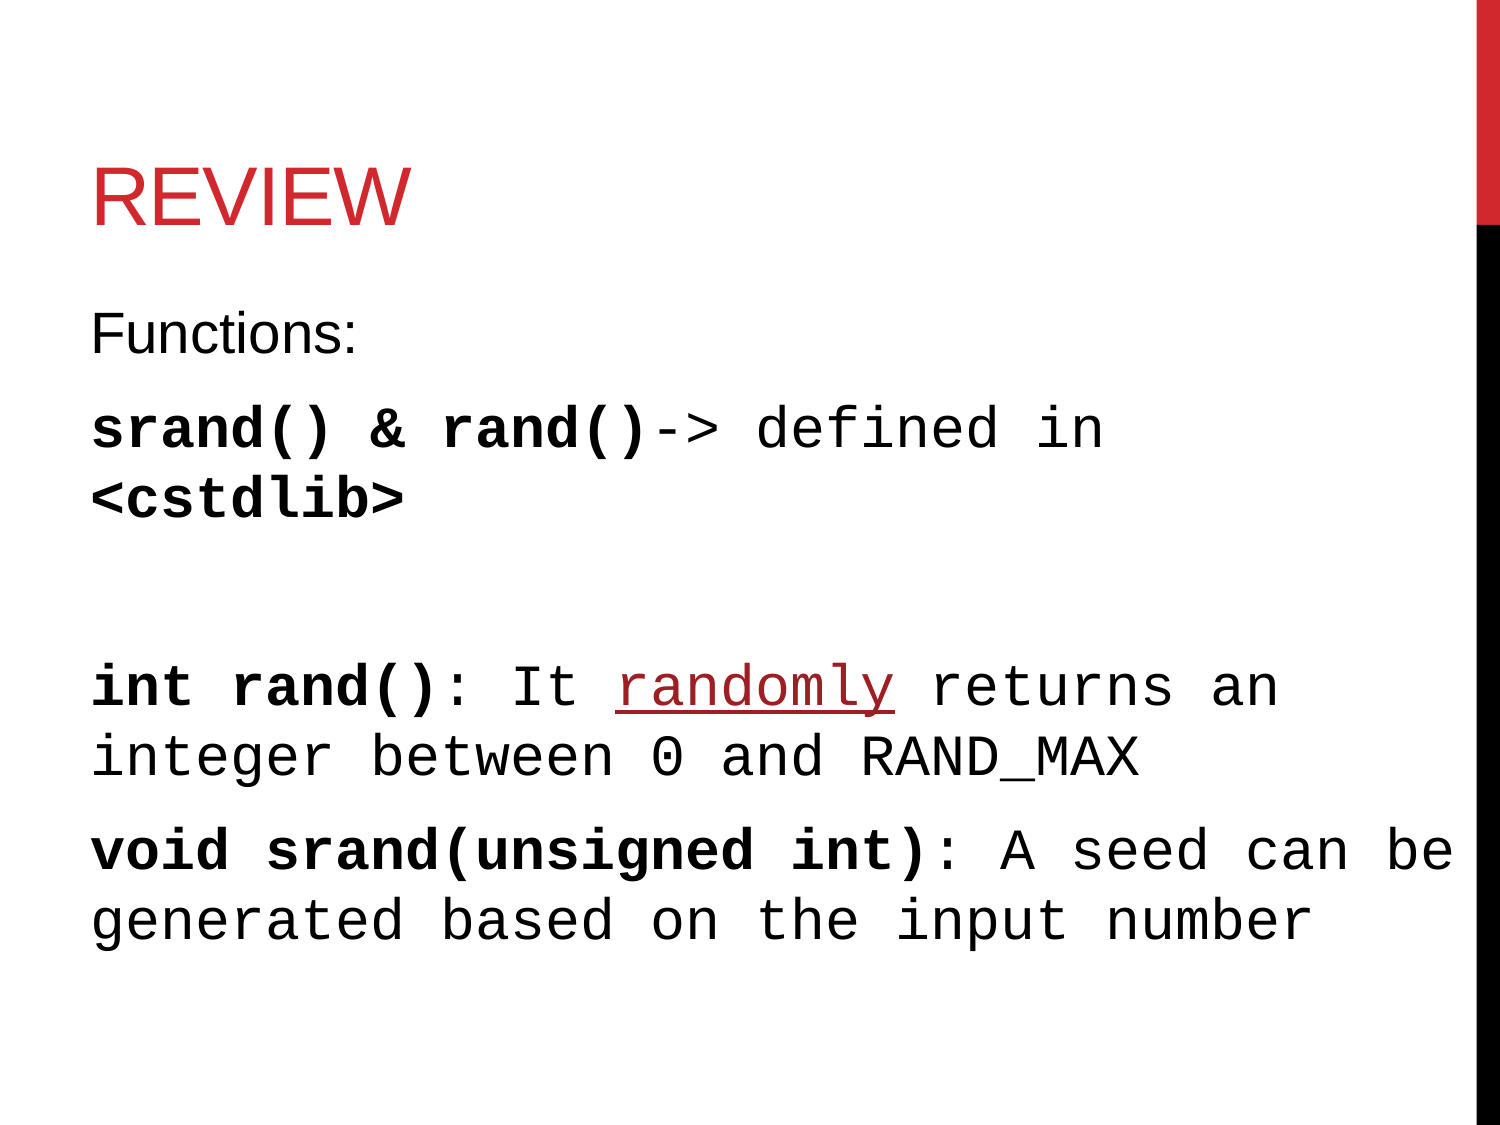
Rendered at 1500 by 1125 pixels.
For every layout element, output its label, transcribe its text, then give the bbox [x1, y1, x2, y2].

list Functions: srand() & rand()-> defined in <cstdlib> int rand(): It randomly returns an integer between 0 and RAND_MAX void srand(unsigned int): A seed can be generated based on the input number [75, 287, 1473, 1005]
title Review [75, 25, 1025, 250]
